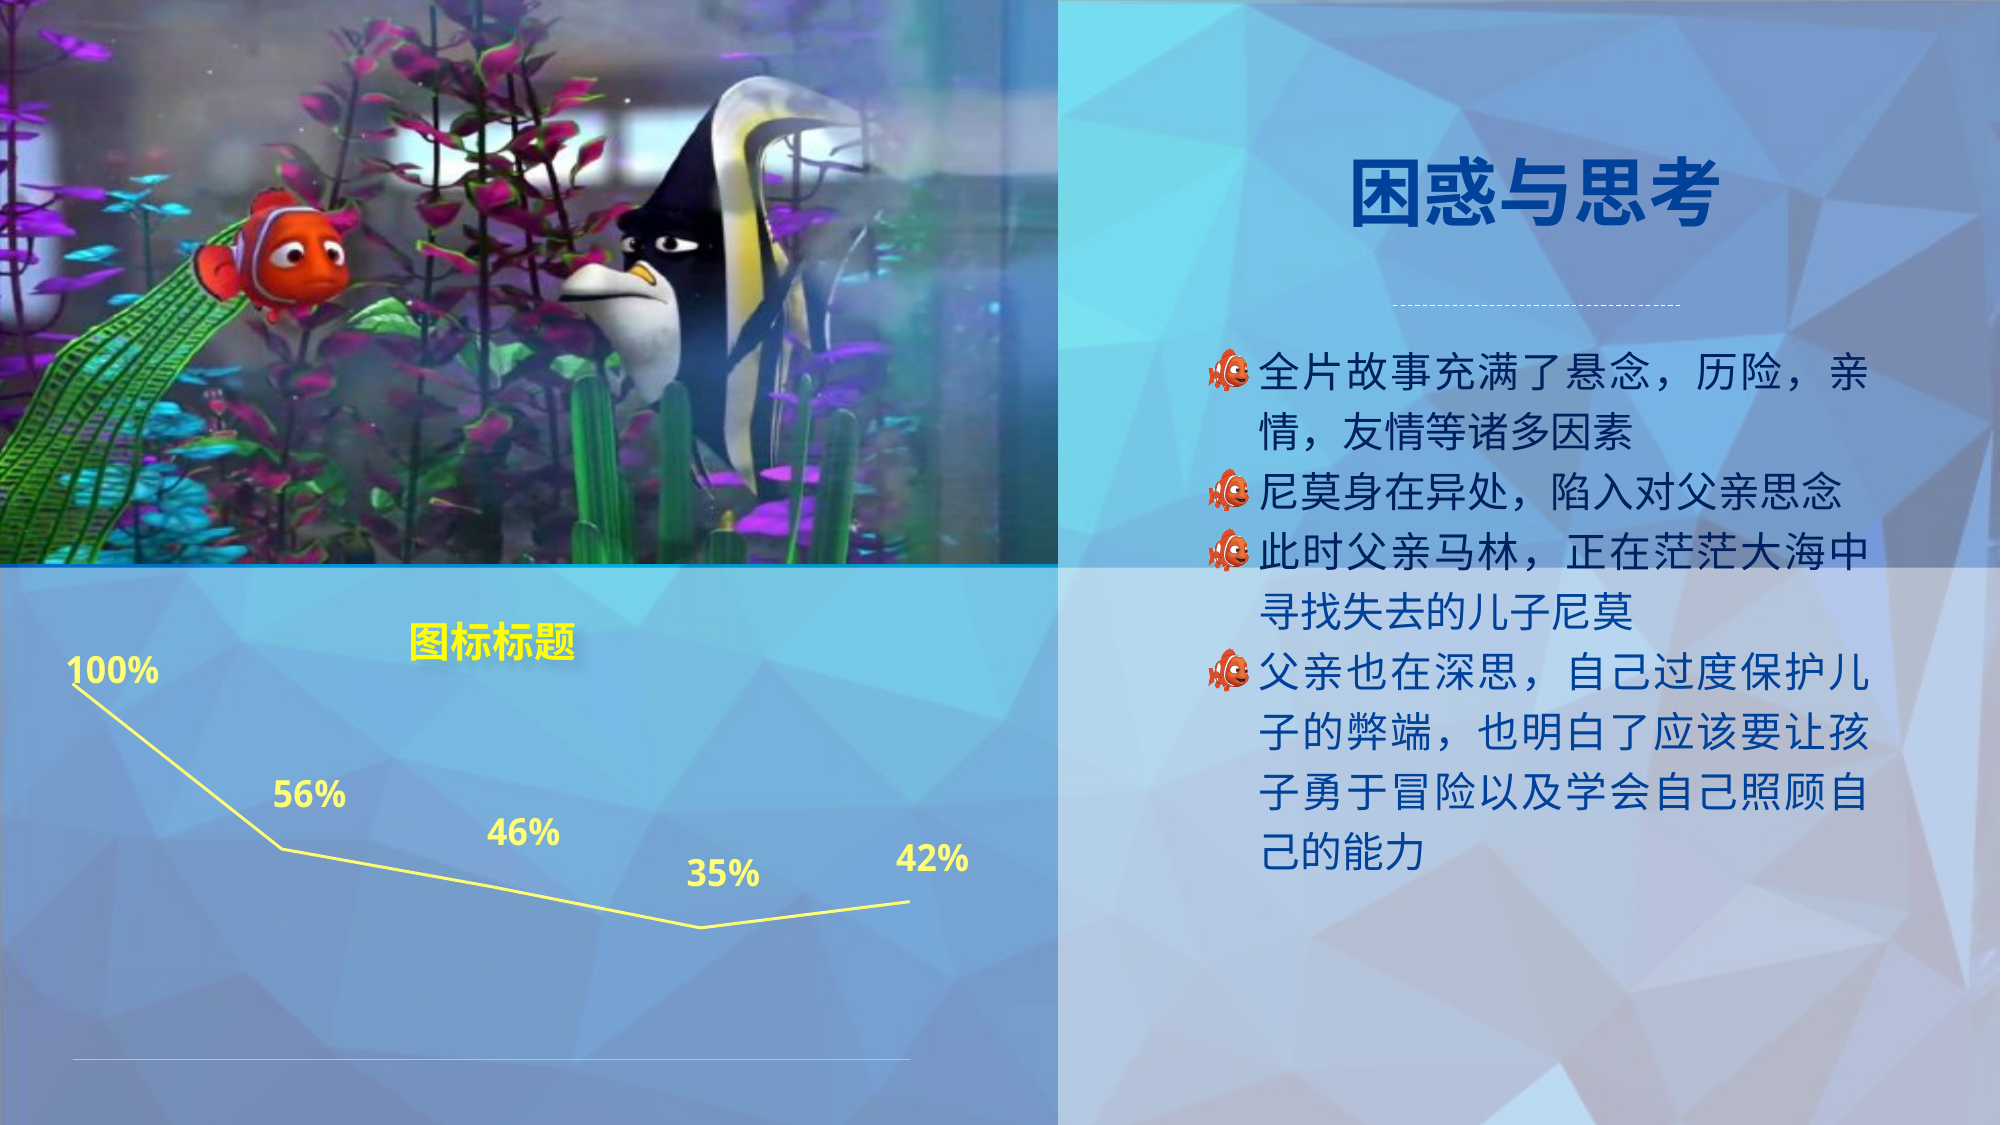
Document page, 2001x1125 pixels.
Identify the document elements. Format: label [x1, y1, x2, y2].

chart [54, 581, 971, 1091]
picture [0, 0, 2000, 1125]
